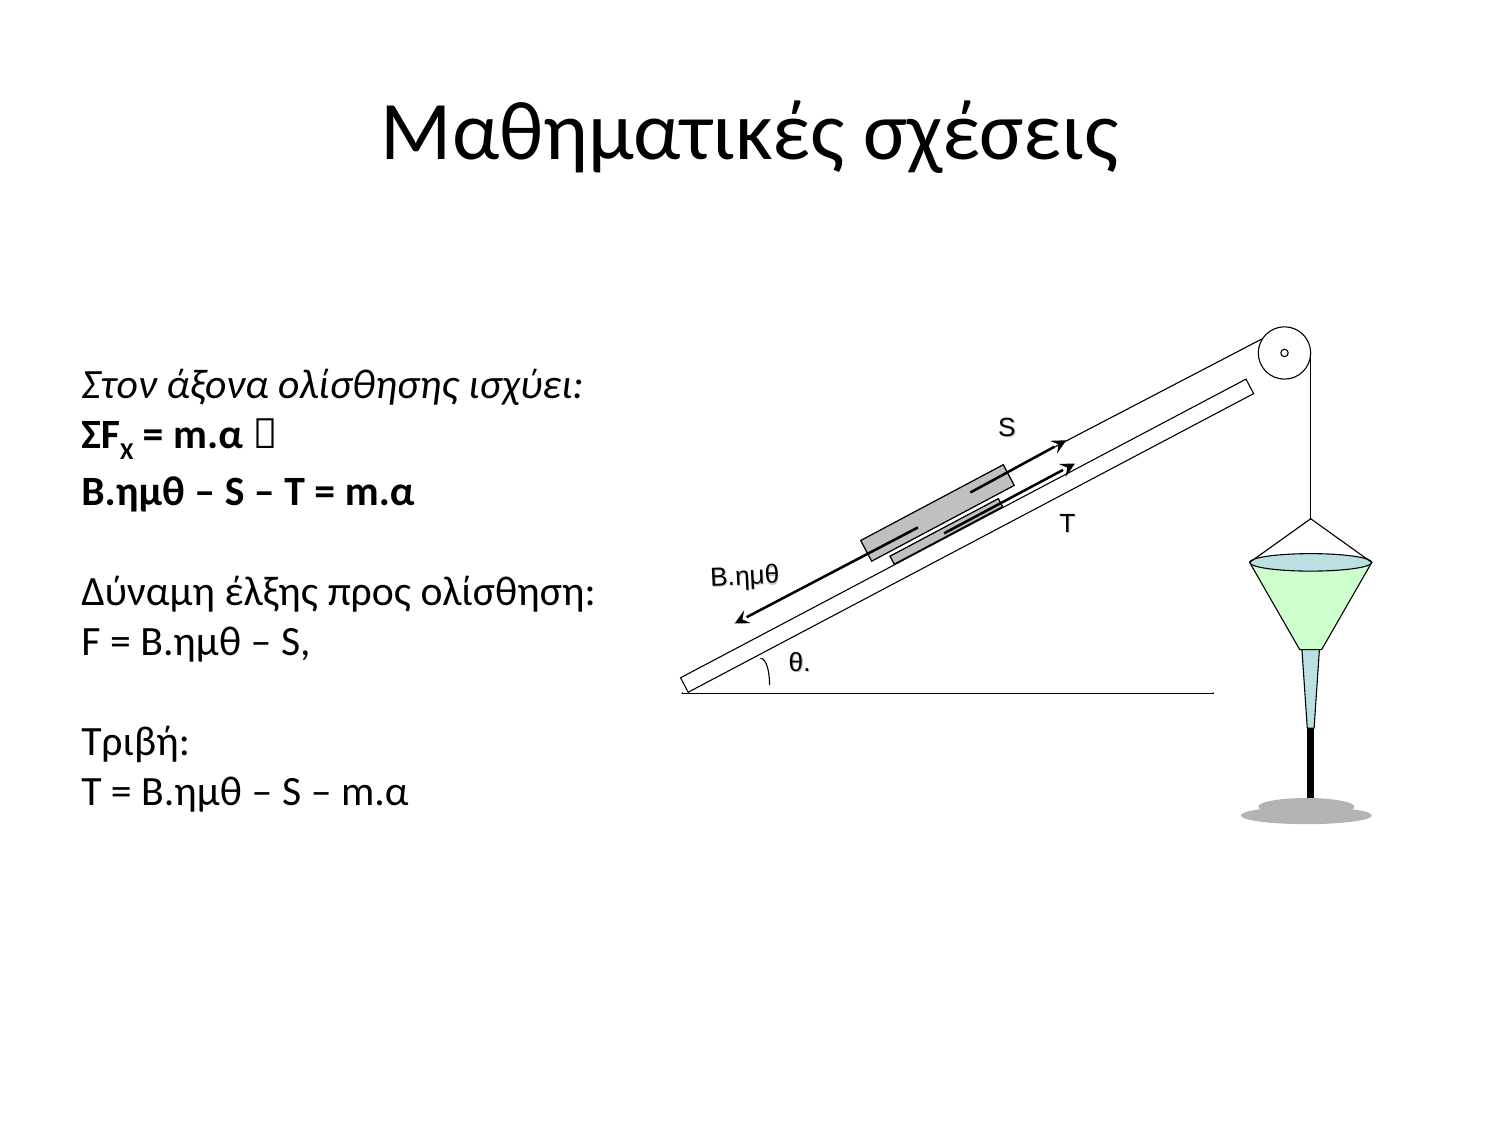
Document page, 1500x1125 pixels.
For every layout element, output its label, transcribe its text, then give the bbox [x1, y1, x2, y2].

picture [678, 325, 1376, 826]
title Μαθηματικές σχέσεις [75, 45, 1425, 209]
text_box Στον άξονα ολίσθησης ισχύει: ΣFX = m.α  Β.ημθ – S – T = m.α Δύναμη έλξης προς ολίσθηση: F = Β.ημθ – S, Τριβή: Τ = Β.ημθ – S – m.α [66, 349, 612, 872]
